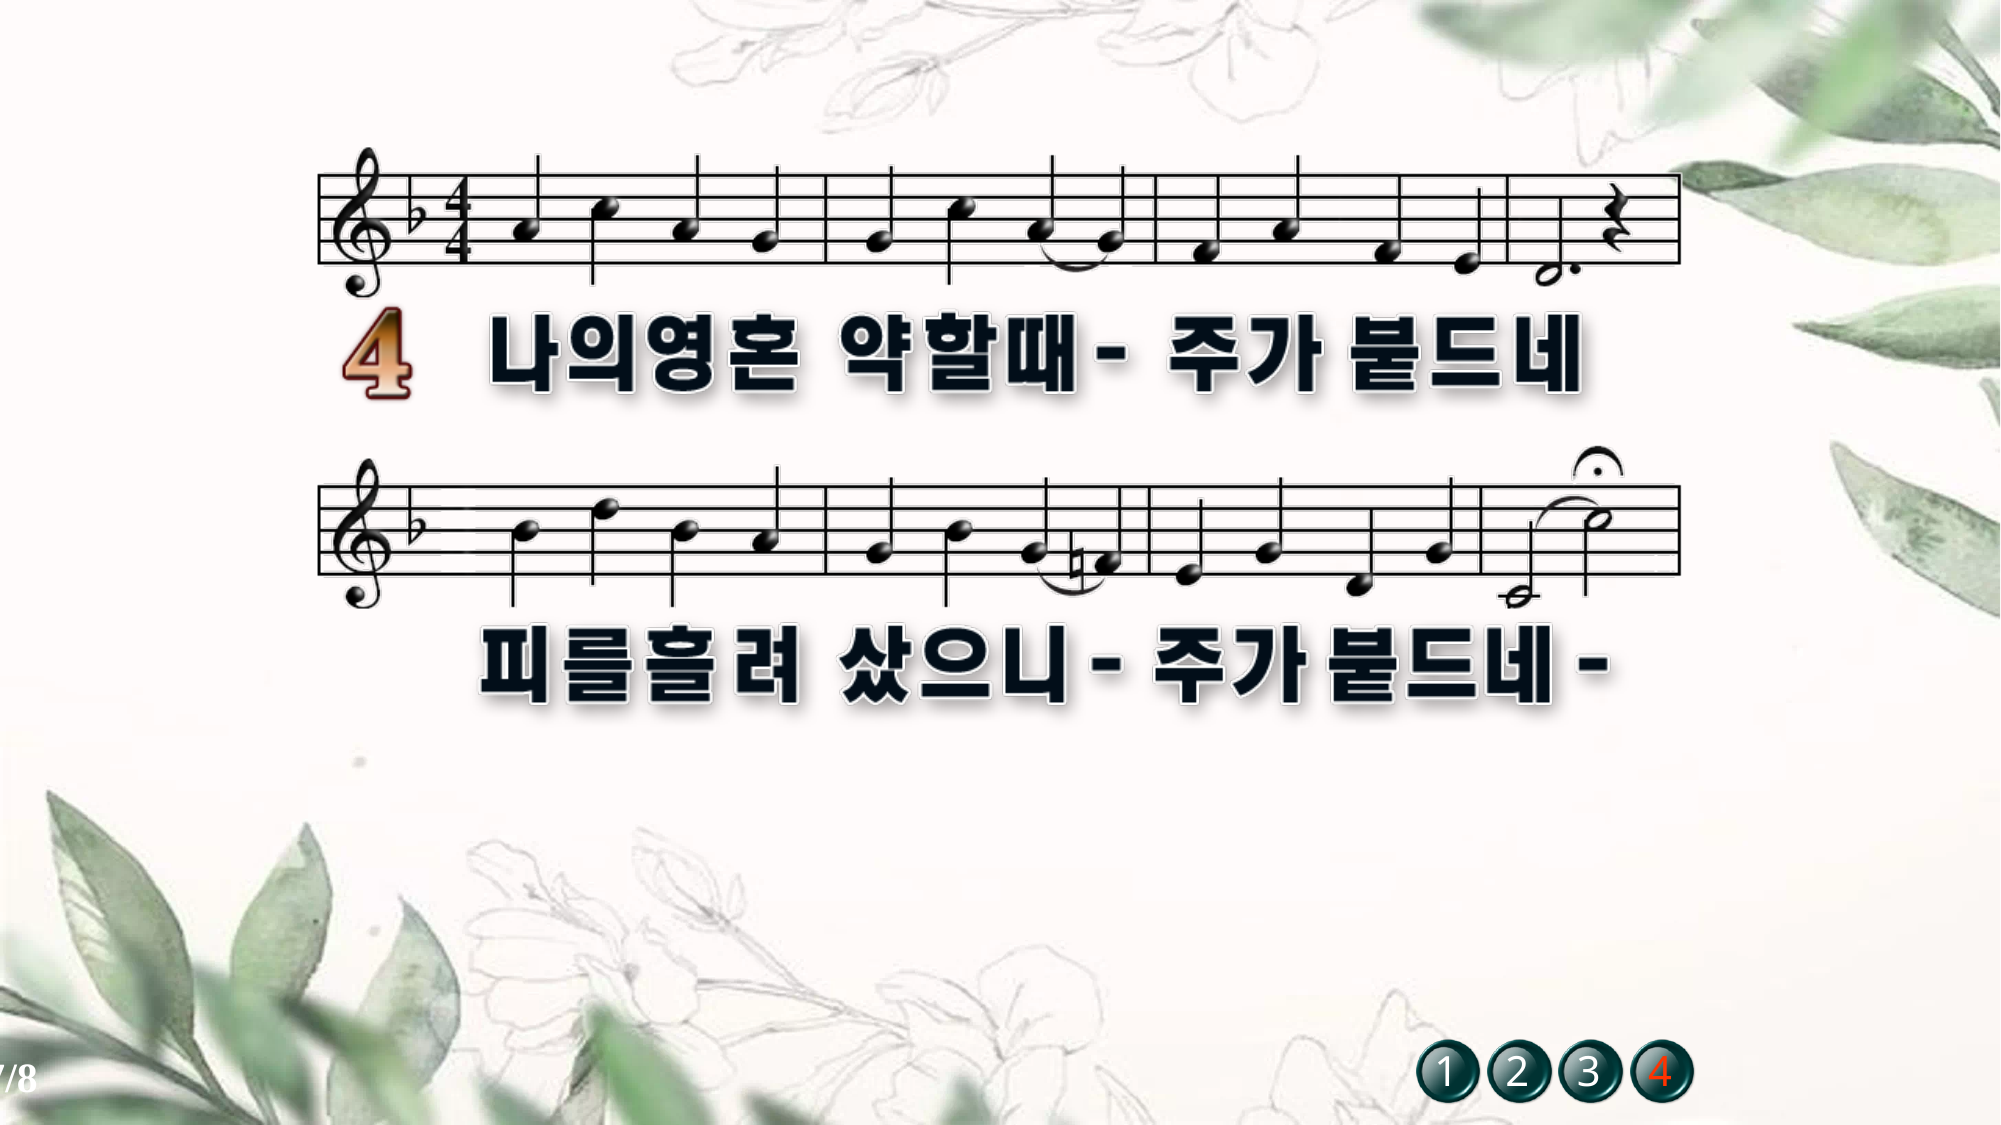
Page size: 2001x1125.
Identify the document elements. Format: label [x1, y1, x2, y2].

text_box [1484, 1035, 1555, 1106]
text_box [1627, 1035, 1697, 1106]
text_box [1413, 1035, 1484, 1106]
picture [0, 0, 2001, 1125]
text_box [1555, 1035, 1626, 1106]
